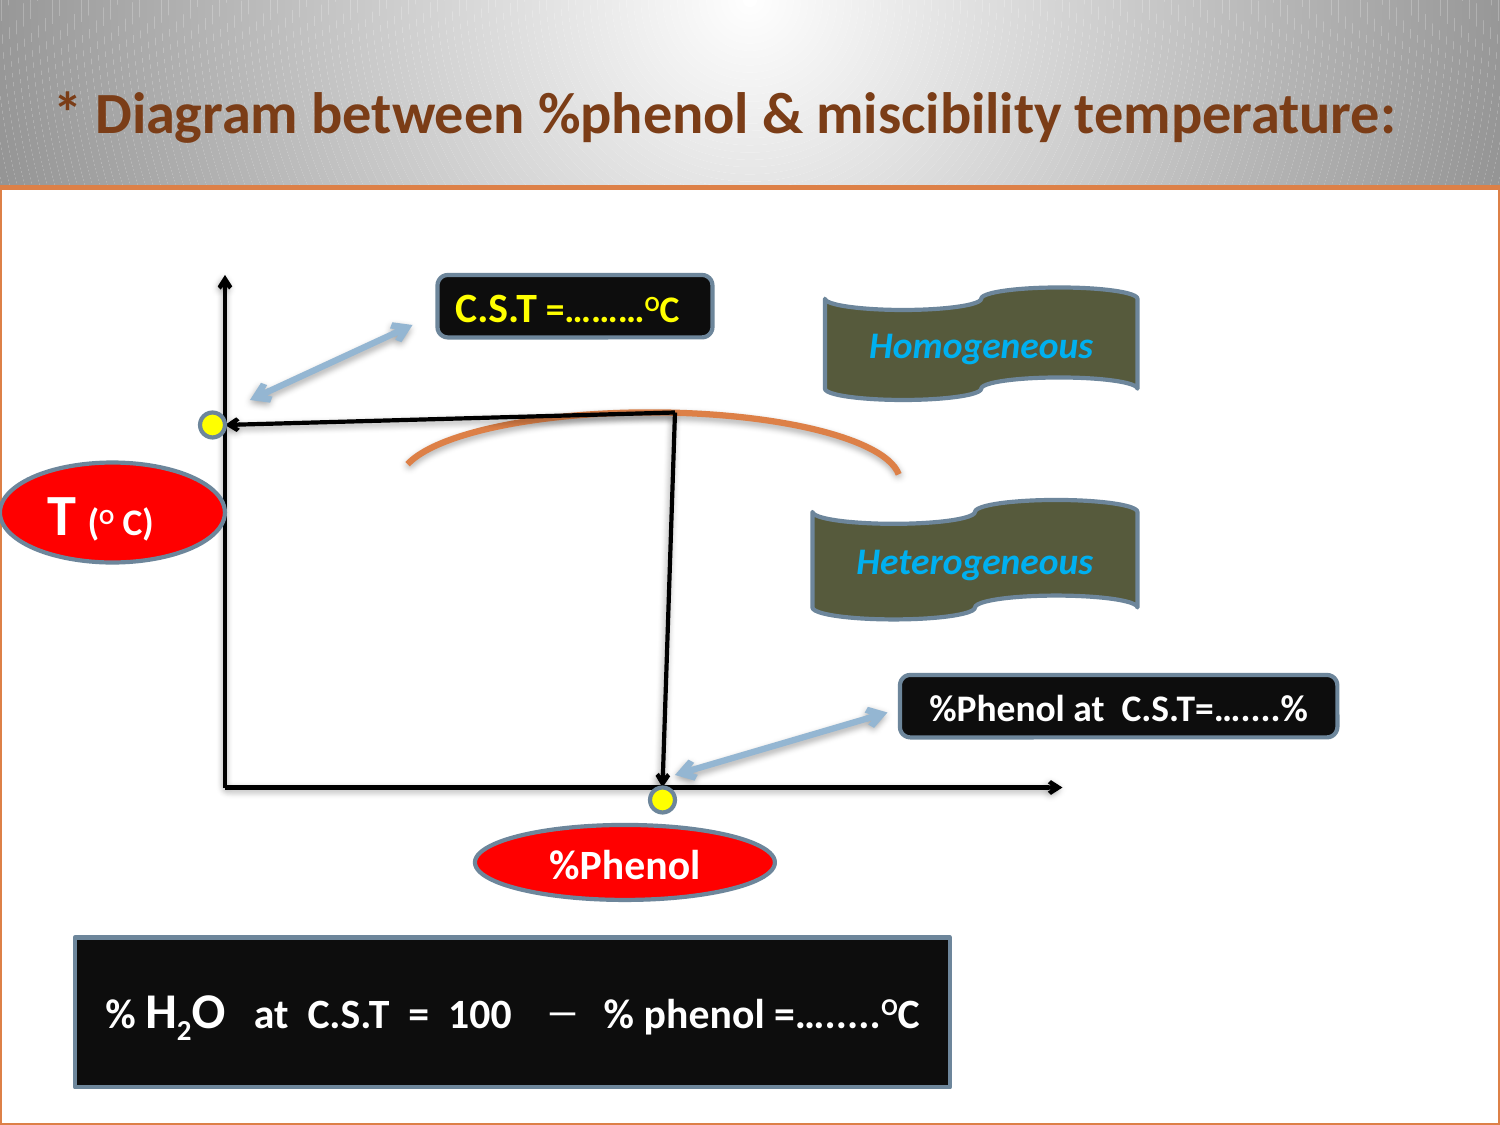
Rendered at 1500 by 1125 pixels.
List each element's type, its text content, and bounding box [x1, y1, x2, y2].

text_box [662, 412, 676, 788]
title * Diagram between %phenol & miscibility temperature: [24, 45, 1425, 175]
text_box T (O C) [0, 460, 220, 565]
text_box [249, 324, 413, 401]
text_box [647, 796, 678, 815]
list * [0, 185, 1500, 1125]
text_box [405, 435, 657, 482]
text_box %Phenol at C.S.T=…....% [897, 672, 1340, 740]
text_box C.S.T =………OC [435, 272, 715, 340]
text_box [197, 410, 220, 440]
text_box % H2O at C.S.T = 100 ─ % phenol =….....OC [73, 935, 952, 1089]
text_box [676, 409, 902, 481]
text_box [674, 712, 888, 776]
text_box Homogeneous [822, 285, 1140, 403]
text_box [224, 412, 660, 426]
text_box %Phenol [472, 822, 777, 903]
text_box Heterogeneous [810, 497, 1140, 622]
